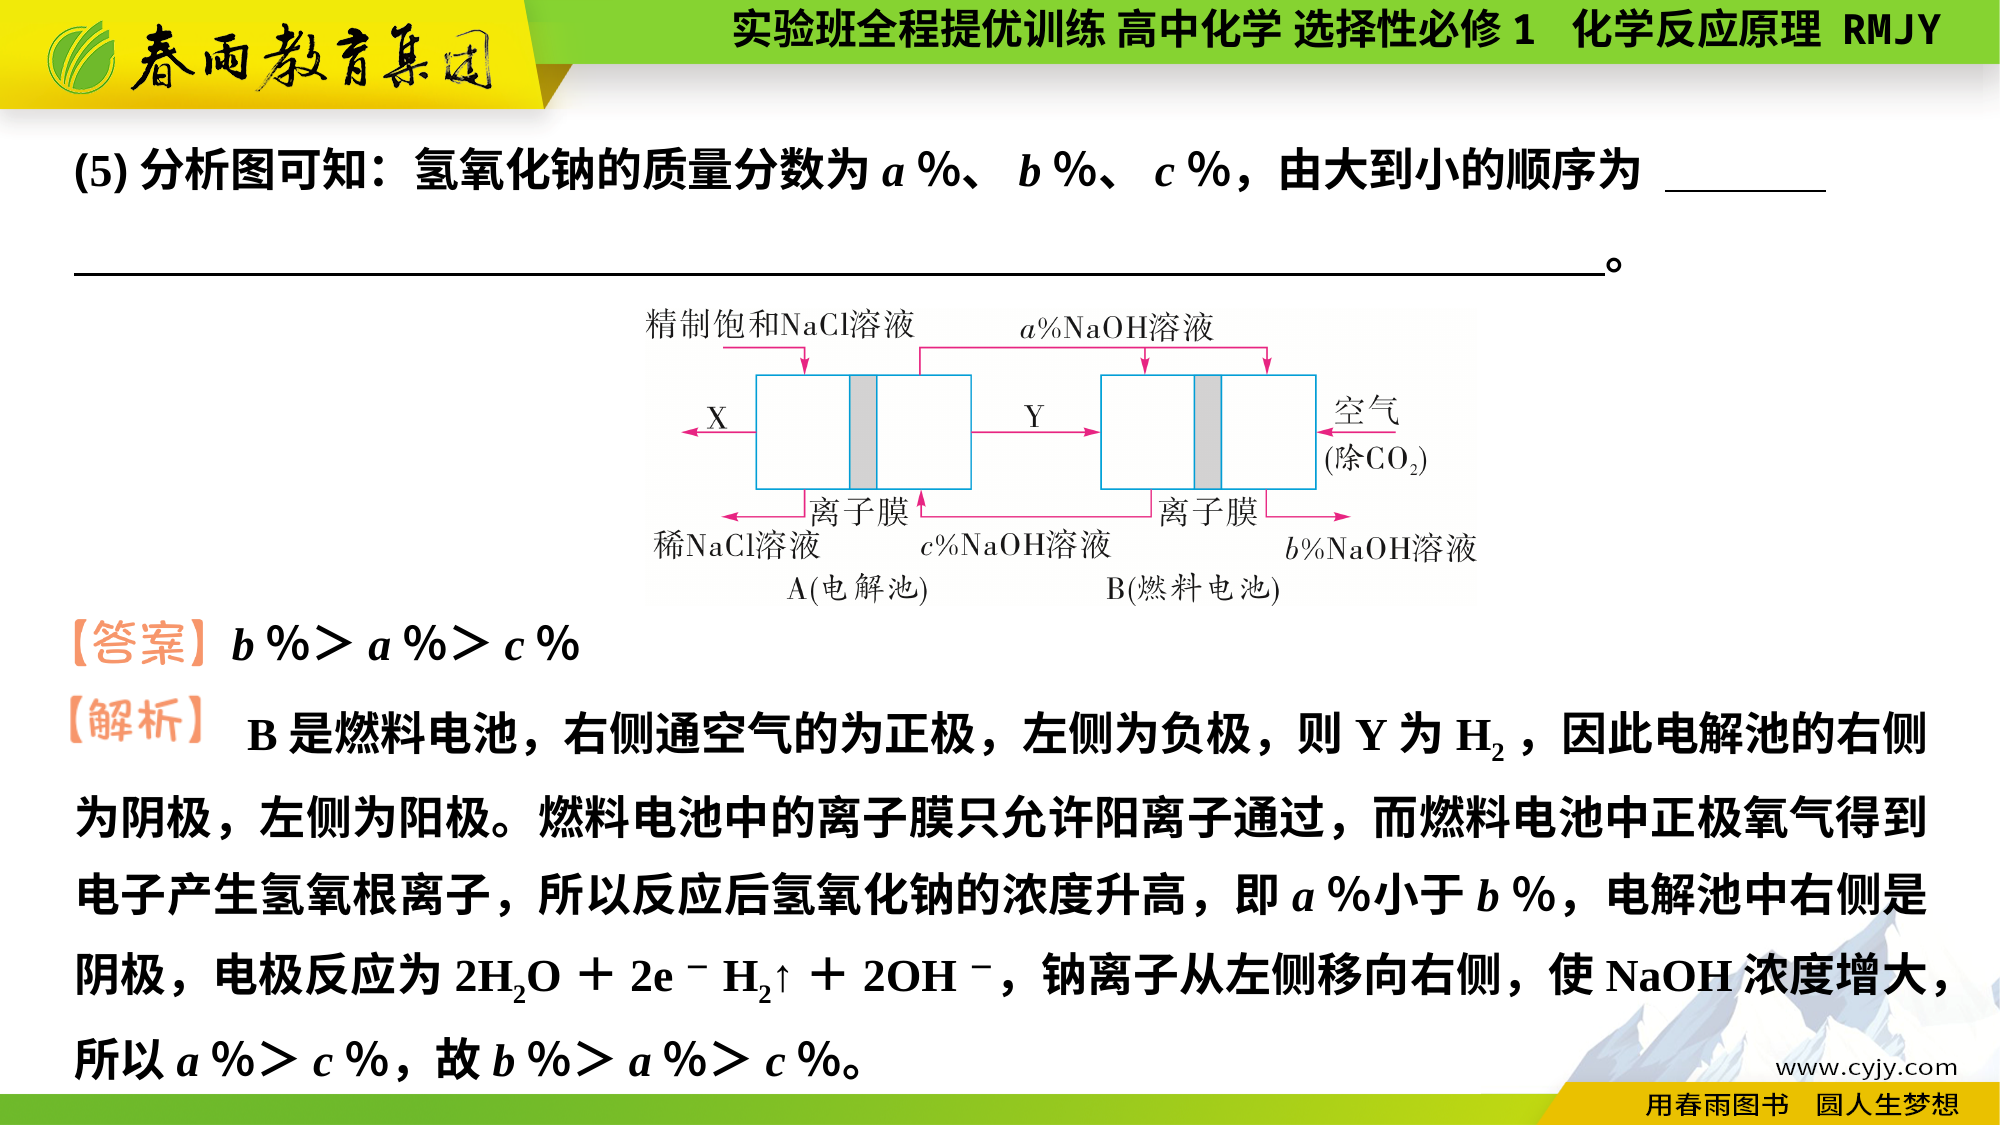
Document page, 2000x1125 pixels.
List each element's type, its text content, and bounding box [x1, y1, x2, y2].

list (5)分析图可知：氢氧化钠的质量分数为a％、b％、c％，由大到小的顺序为 _______ 。 [59, 106, 1944, 278]
text_box b％＞a％＞c％ [217, 607, 597, 678]
picture [0, 0, 2000, 1125]
